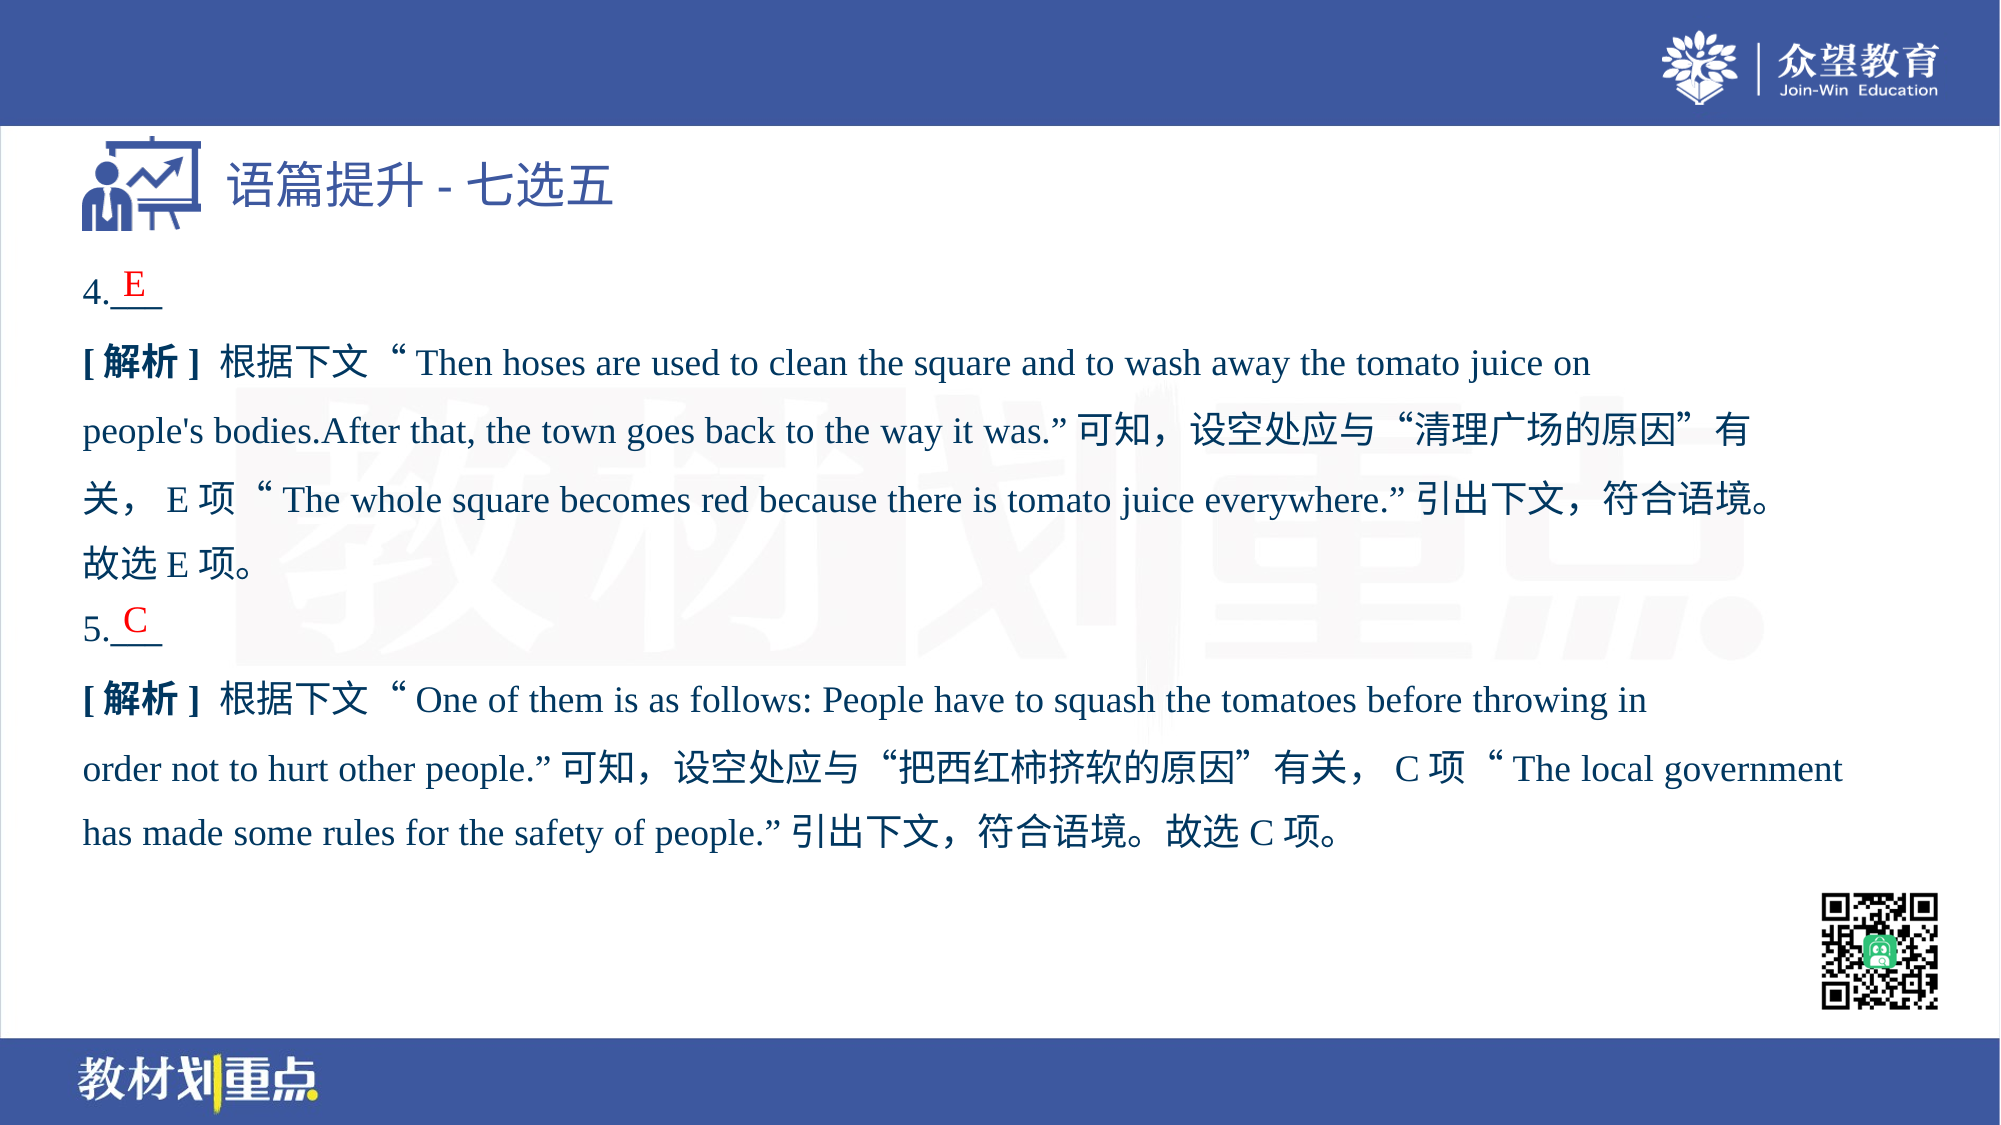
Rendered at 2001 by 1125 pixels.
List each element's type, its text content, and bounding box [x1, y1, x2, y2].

text_box C [109, 575, 162, 634]
picture [0, 0, 2000, 1125]
text_box 4.___ [82, 247, 1817, 306]
text_box [解析] 根据下文“One of them is as follows: People have to squash the tomatoes before throwing in order not to hurt other people.”可知，设空处应与“把西红柿挤软的原因”有关，C项“The local government has made some rules for the safety of people.”引出下文，符合语境。故选C项。 [82, 651, 1817, 847]
text_box 5.___ [82, 583, 1817, 642]
text_box [解析] 根据下文“Then hoses are used to clean the square and to wash away the tomato juice on people's bodies.After that, the town goes back to the way it was.”可知，设空处应与“清理广场的原因”有 关，E项“The whole square becomes red because there is tomato juice everywhere.”引出下文，符合语境。 故选E项。 [82, 313, 1817, 579]
text_box E [109, 238, 160, 298]
